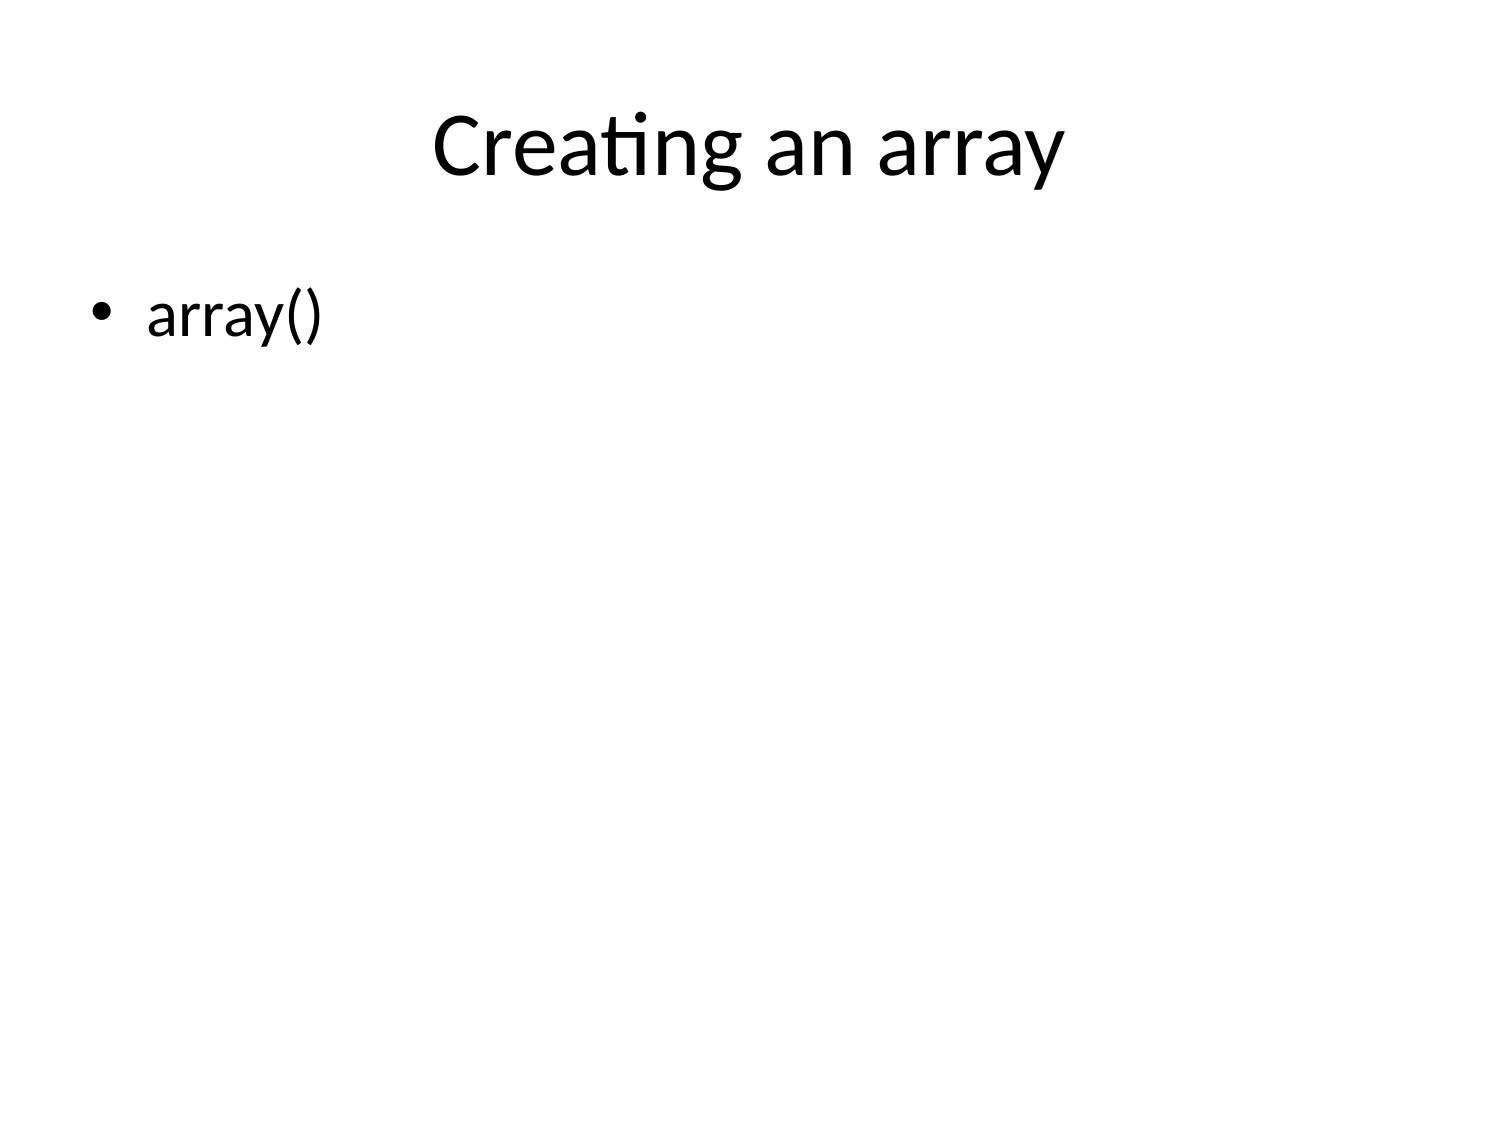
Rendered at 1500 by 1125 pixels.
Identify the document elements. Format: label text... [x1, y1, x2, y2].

title Creating an array [75, 45, 1425, 233]
list array() [75, 262, 1425, 1005]
